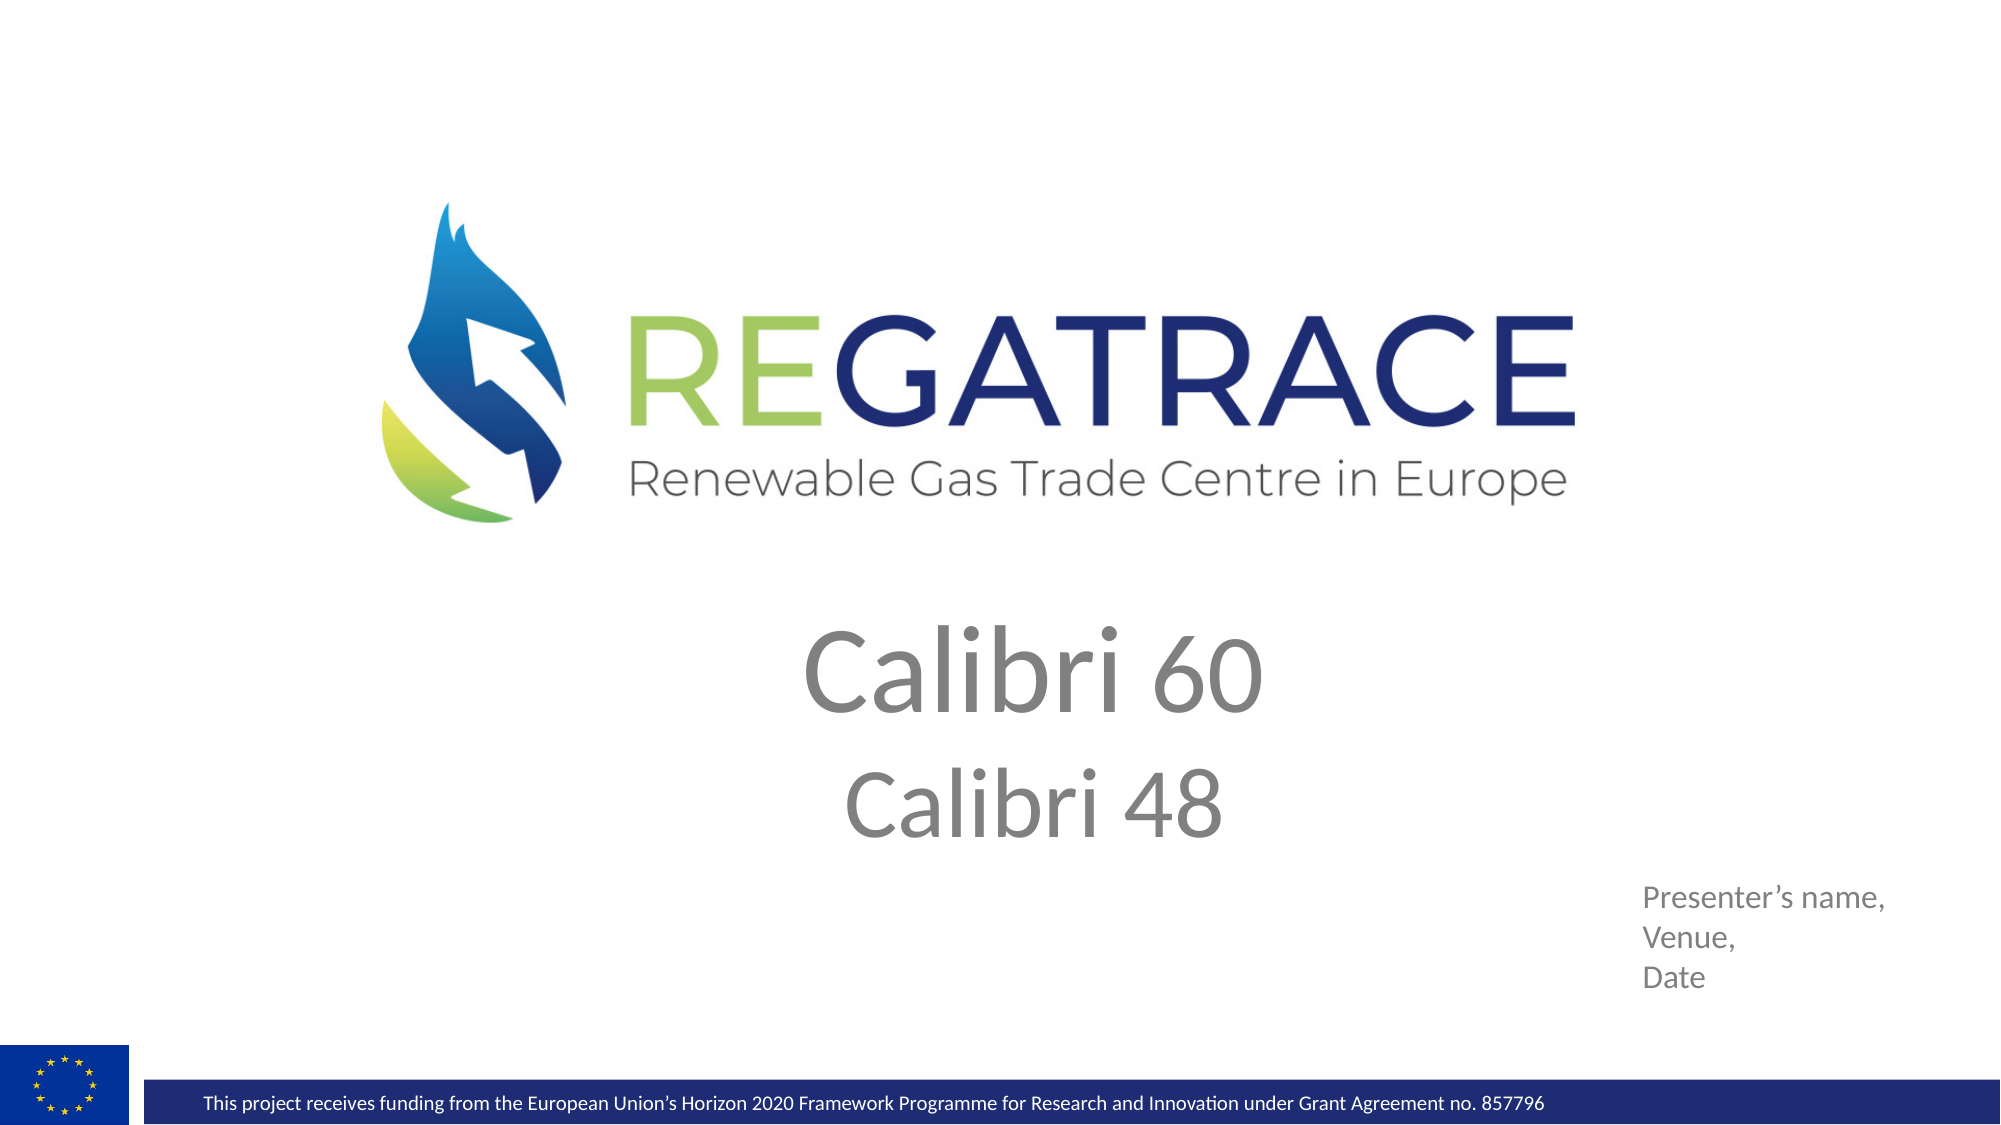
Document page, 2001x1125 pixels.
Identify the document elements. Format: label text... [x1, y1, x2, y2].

text_box Calibri 60 Calibri 48 [575, 580, 1518, 866]
picture [359, 177, 1606, 563]
text_box Presenter’s name, Venue, Date [1627, 868, 1909, 1003]
text_box This project receives funding from the European Union’s Horizon 2020 Framework Programme for Research and Innovation under Grant Agreement no. 857796 [155, 1082, 1591, 1123]
text_box [144, 1079, 2000, 1125]
picture [0, 1045, 129, 1125]
